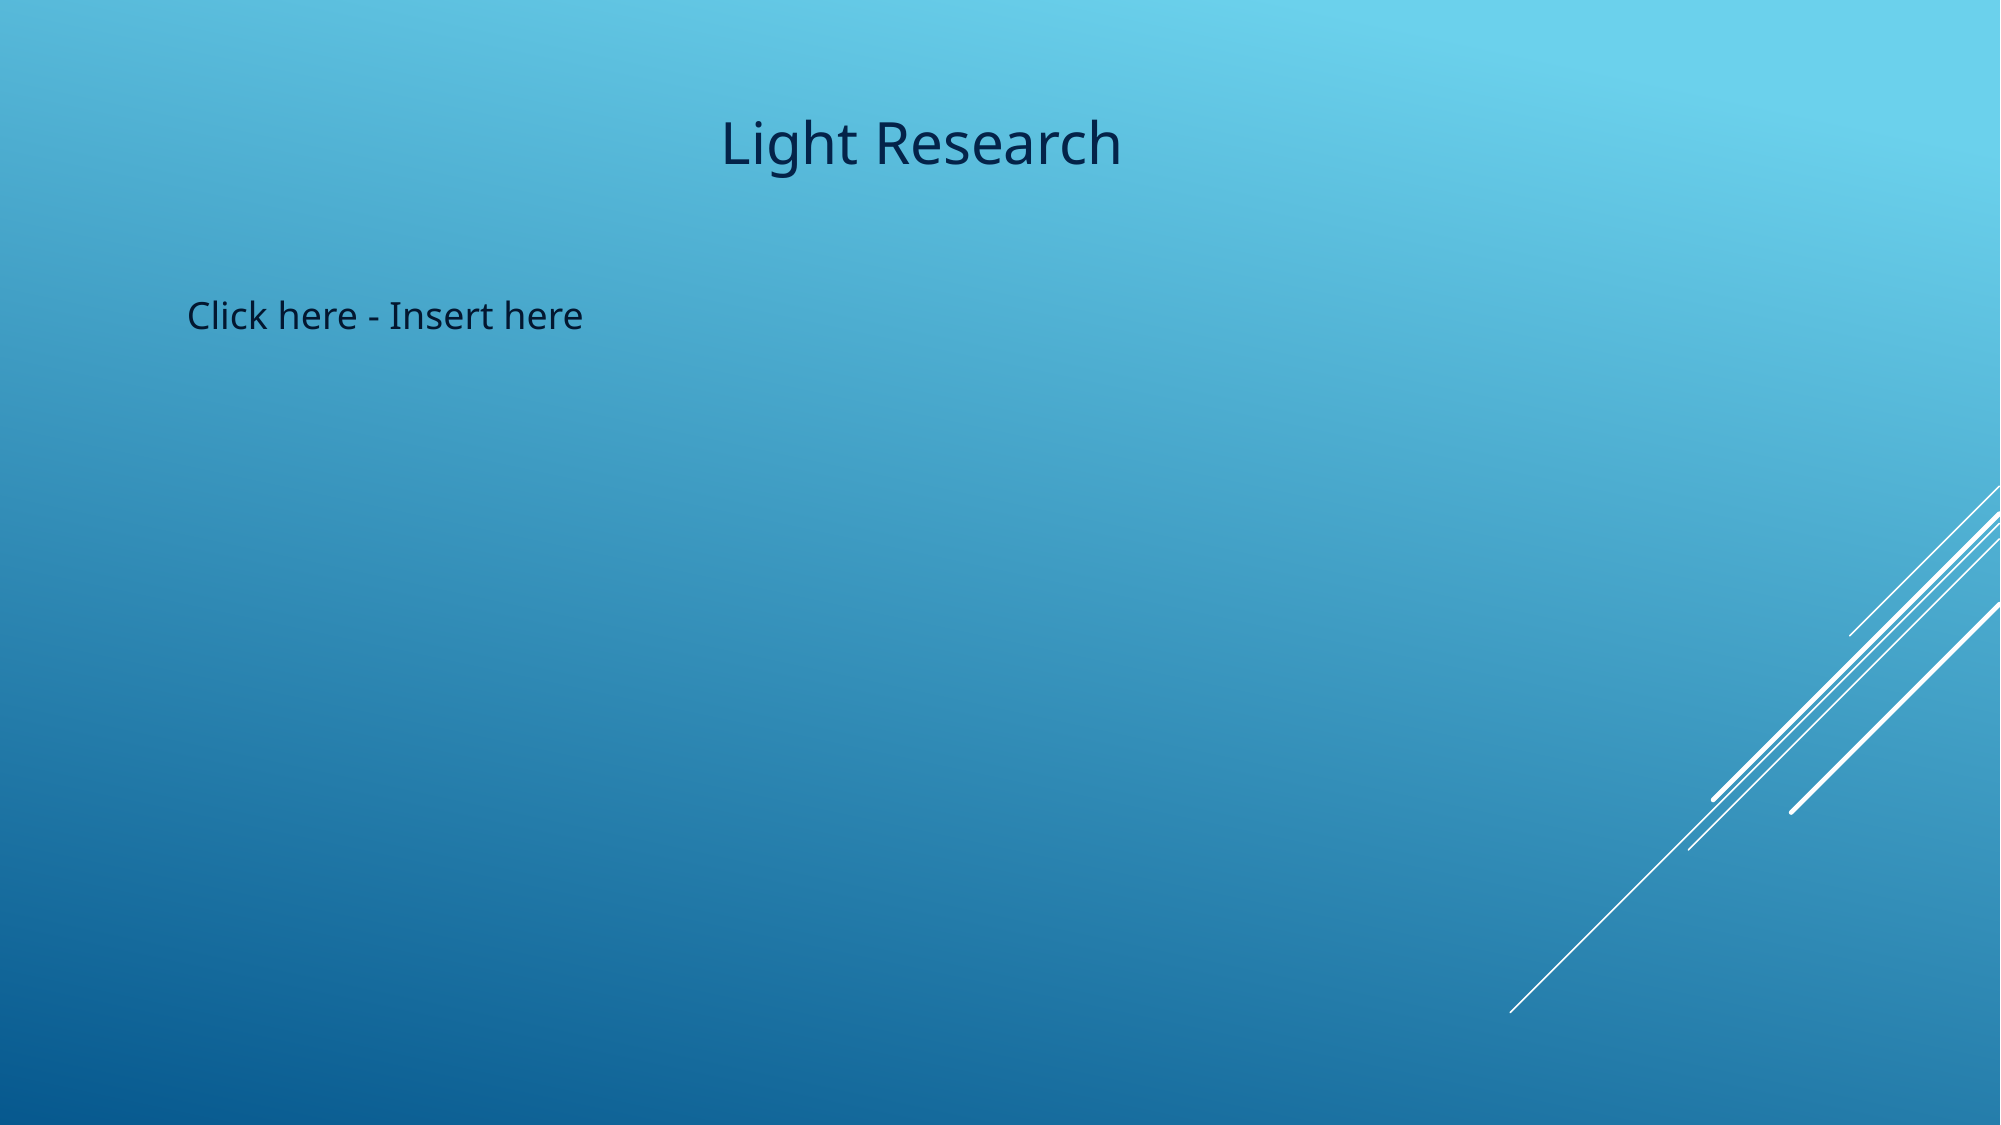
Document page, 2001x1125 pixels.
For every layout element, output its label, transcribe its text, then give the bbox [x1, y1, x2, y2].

text_box Click here - Insert here [172, 284, 1492, 345]
text_box Light Research [705, 99, 1350, 184]
